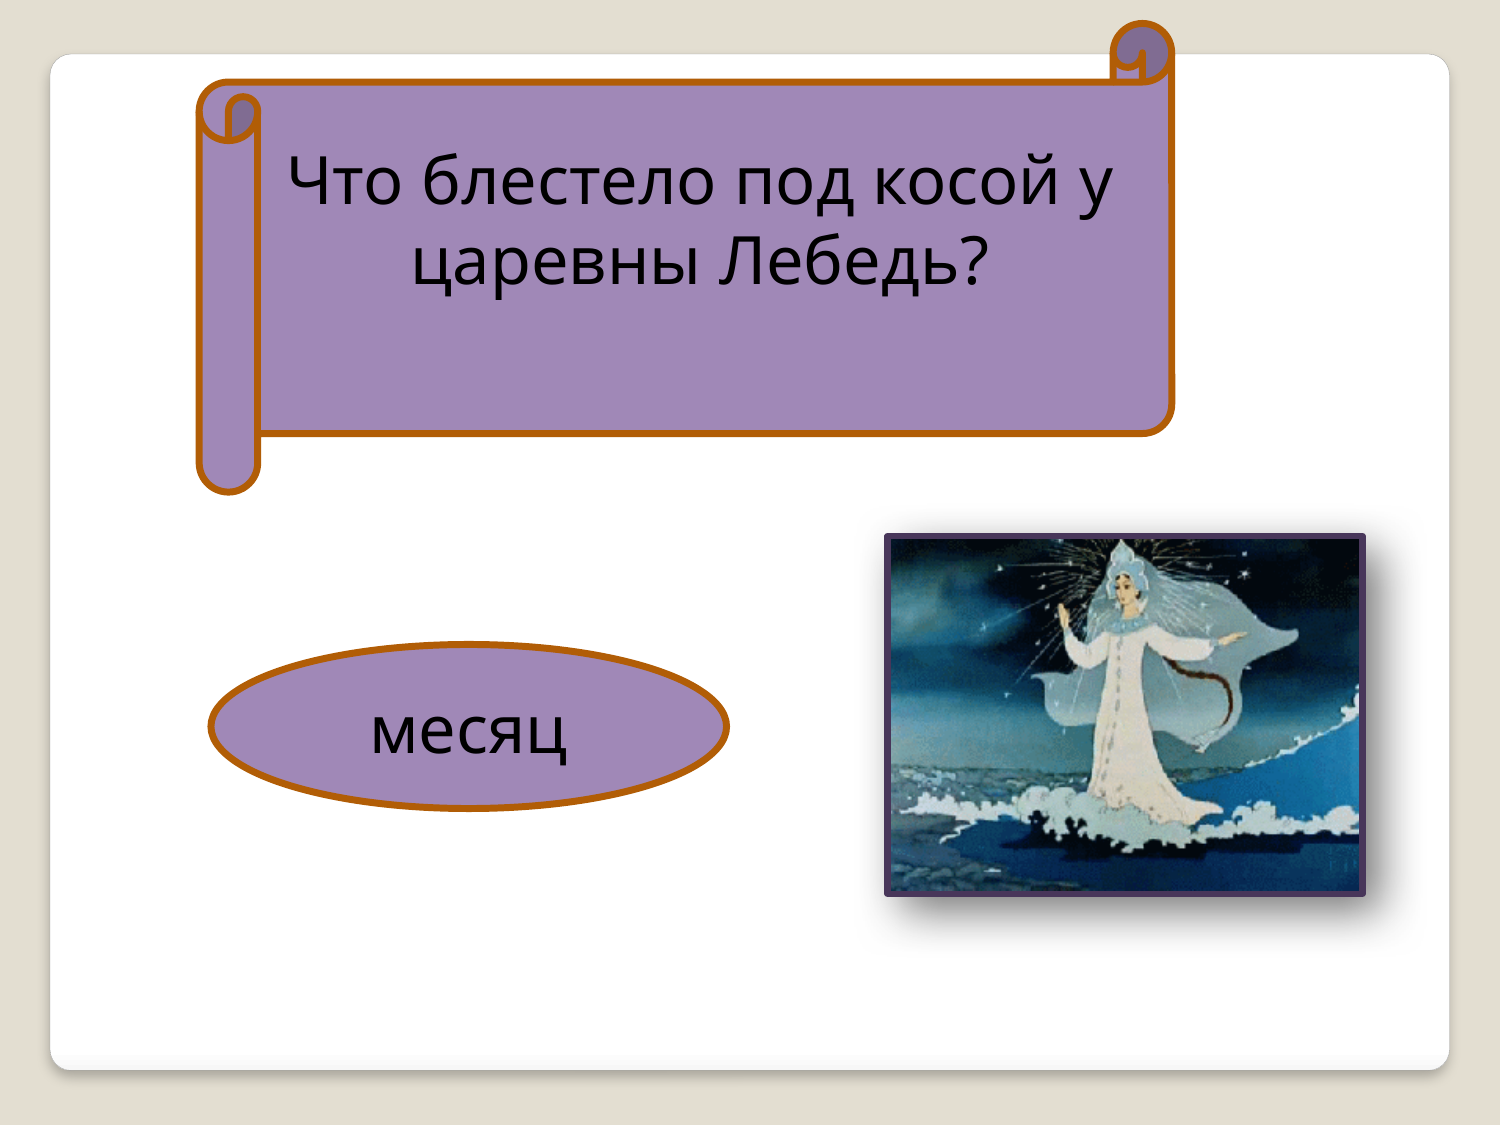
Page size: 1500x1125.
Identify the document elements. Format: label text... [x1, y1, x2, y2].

picture [890, 538, 1360, 891]
text_box месяц [207, 640, 731, 813]
text_box Что блестело под косой у царевны Лебедь? [195, 19, 1176, 496]
